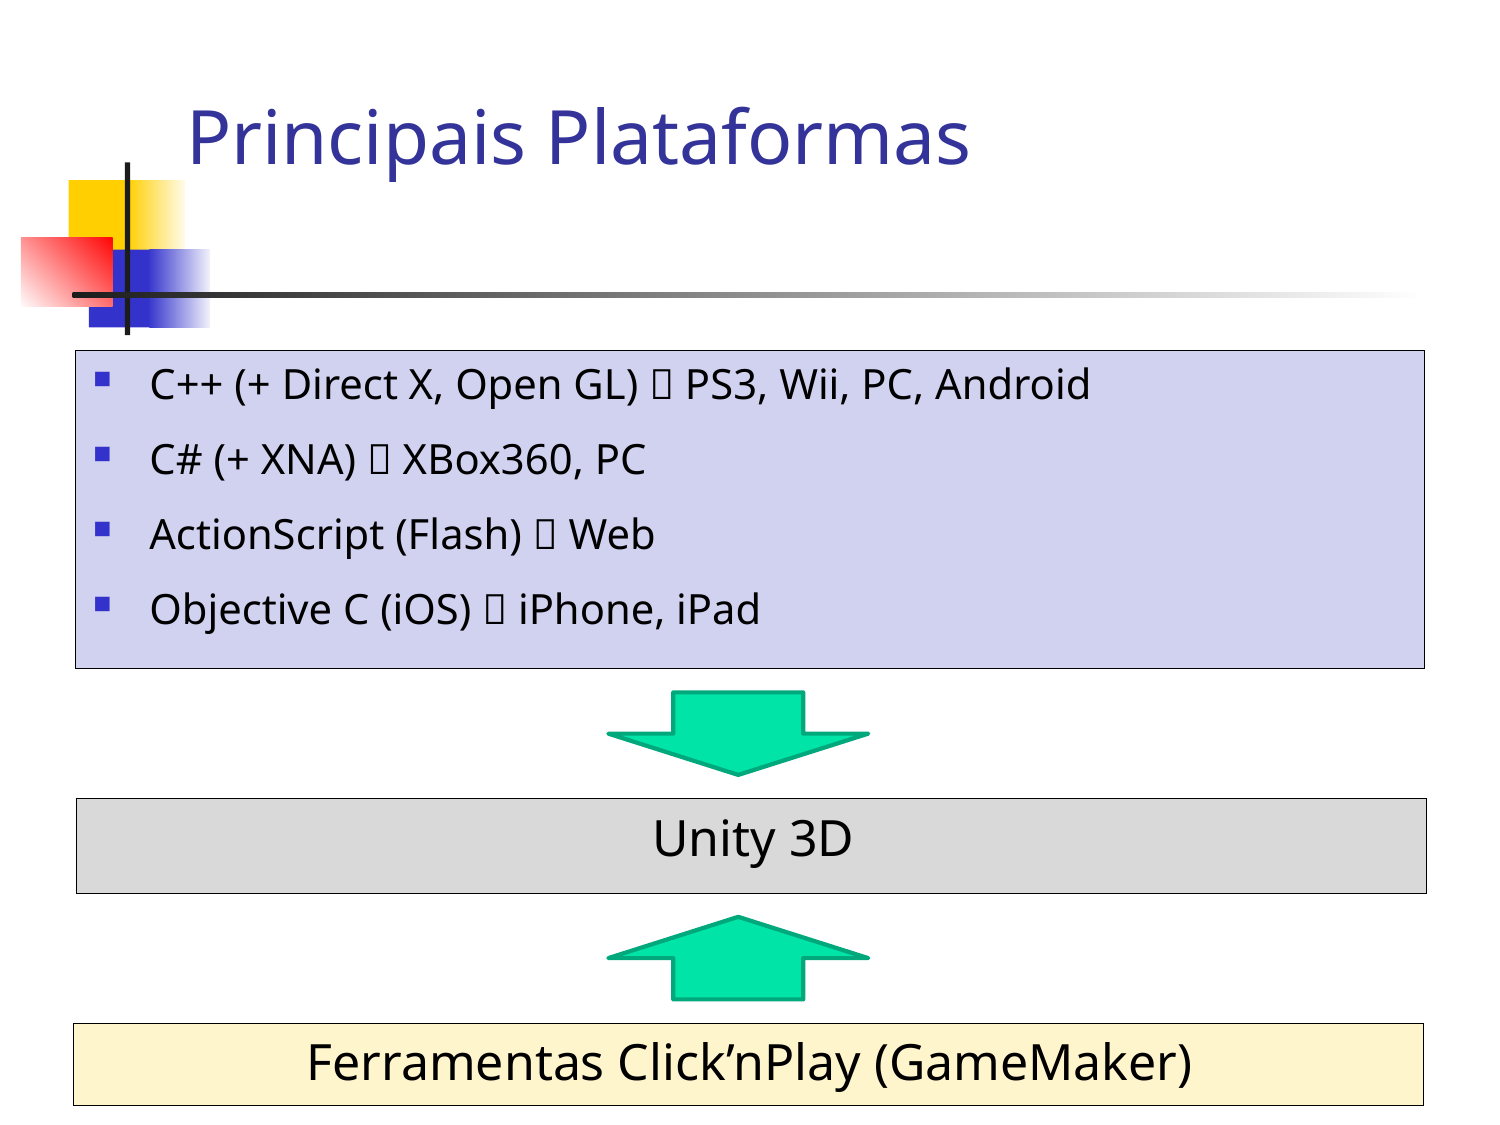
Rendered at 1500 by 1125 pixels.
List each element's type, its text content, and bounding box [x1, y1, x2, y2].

text_box [606, 914, 871, 1002]
text_box Unity 3D [76, 798, 1427, 894]
text_box [606, 690, 871, 777]
text_box Ferramentas Click’nPlay (GameMaker) [73, 1023, 1424, 1106]
title Principais Plataformas [171, 0, 1450, 188]
list C++ (+ Direct X, Open GL)  PS3, Wii, PC, Android C# (+ XNA)  XBox360, PC ActionScript (Flash)  Web Objective C (iOS)  iPhone, iPad [75, 350, 1425, 669]
